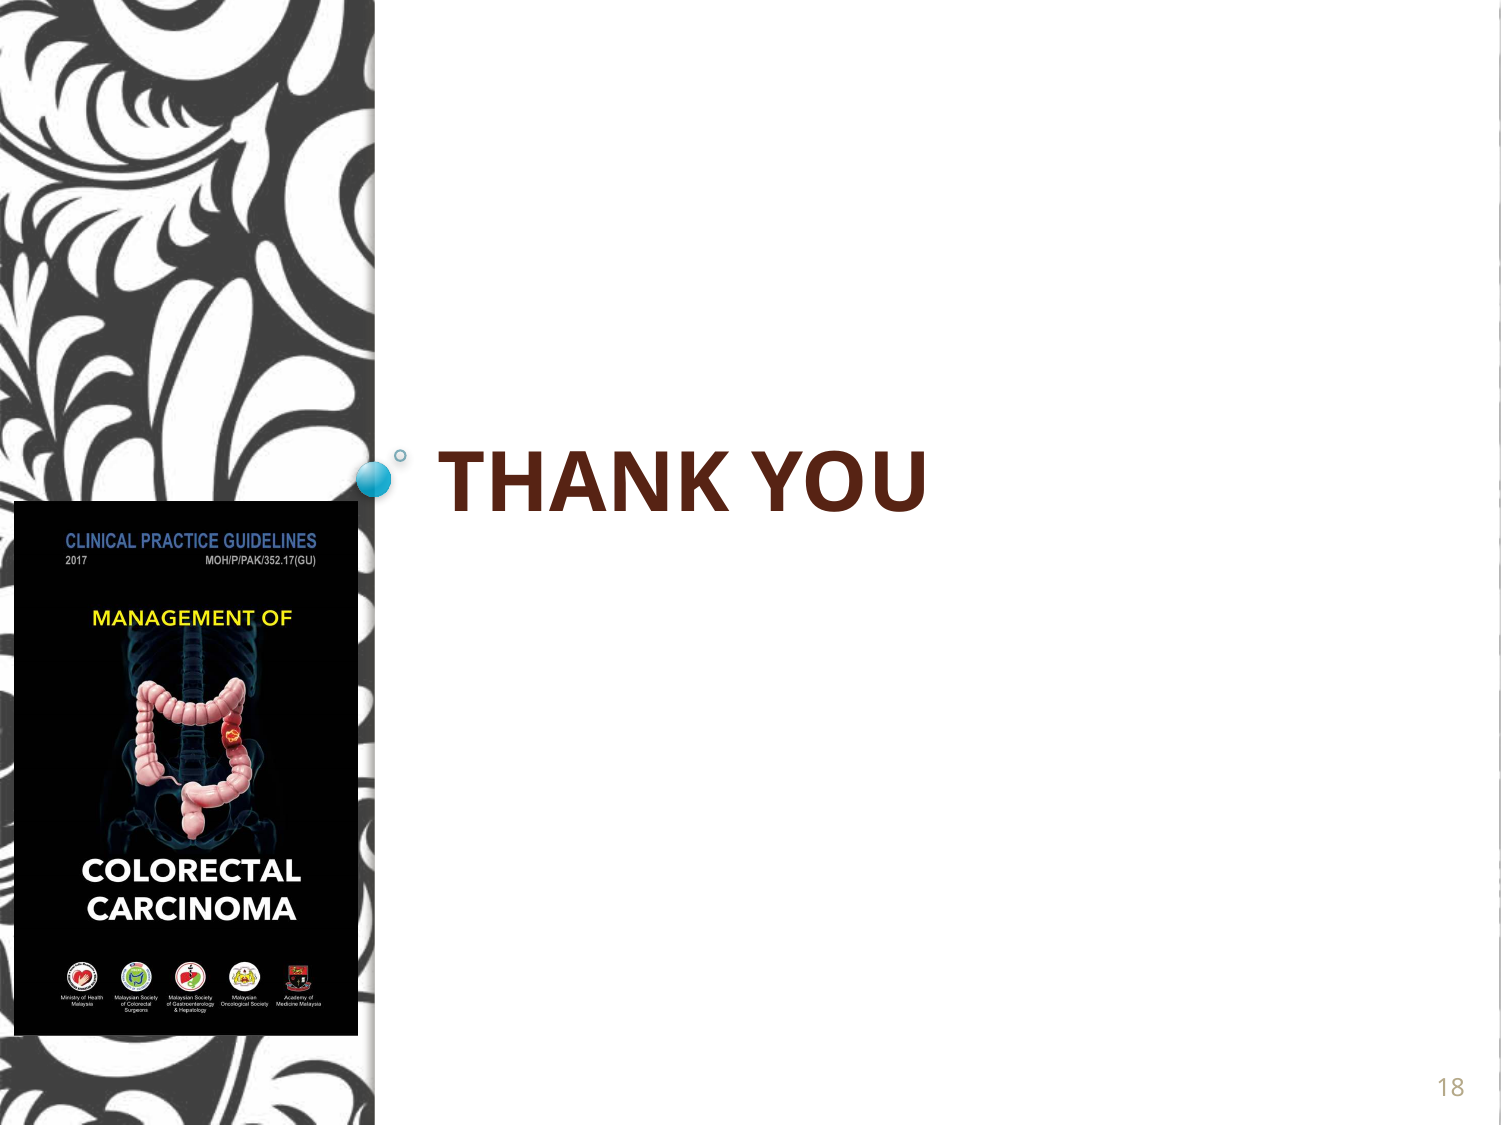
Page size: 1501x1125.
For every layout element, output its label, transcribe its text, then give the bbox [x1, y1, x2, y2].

picture [14, 501, 358, 1036]
title Thank You [423, 426, 1474, 802]
slide_number 18 [1413, 1034, 1489, 1113]
